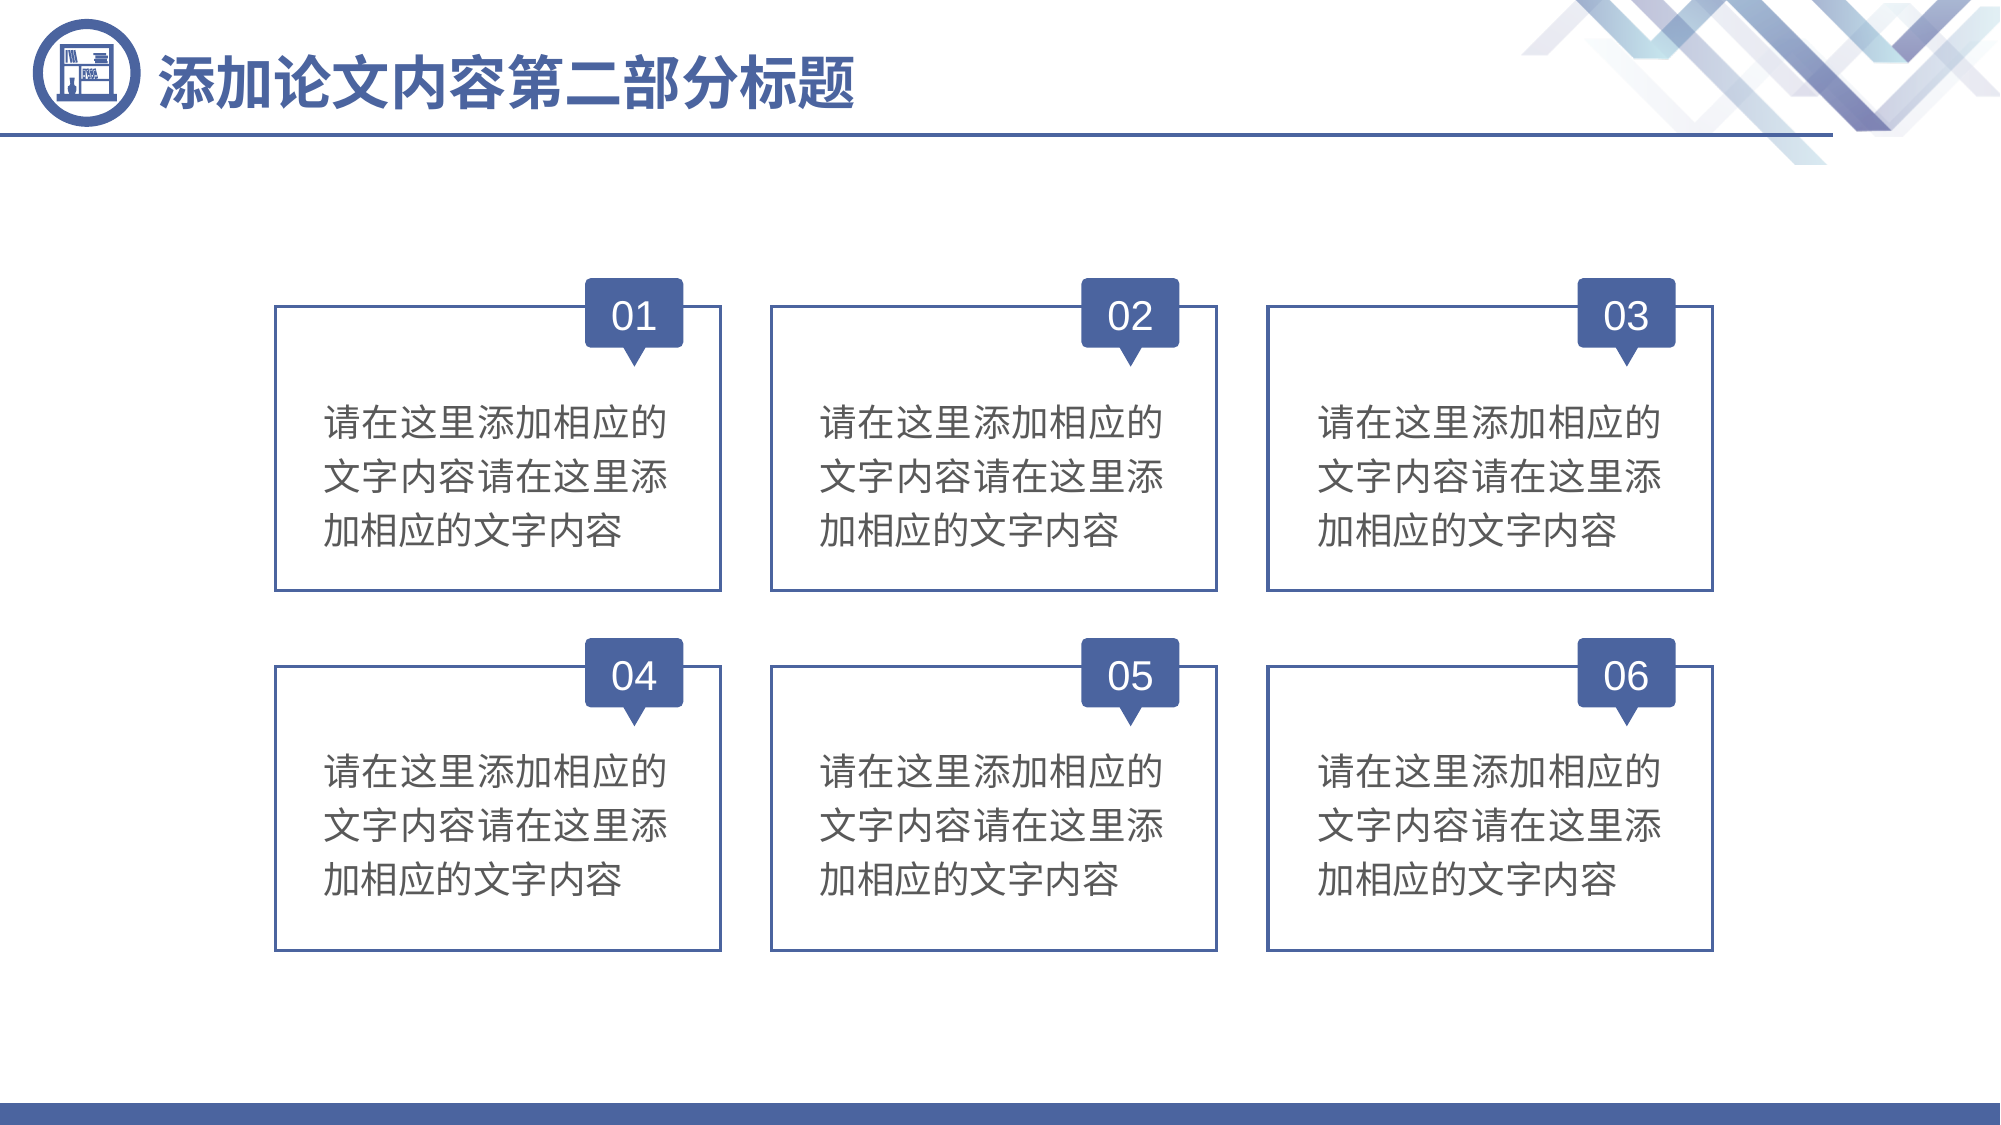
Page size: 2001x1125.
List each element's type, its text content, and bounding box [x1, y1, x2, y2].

text_box [0, 1102, 2000, 1125]
text_box 请在这里添加相应的文字内容请在这里添加相应的文字内容 [1302, 382, 1678, 560]
text_box 请在这里添加相应的文字内容请在这里添加相应的文字内容 [308, 382, 684, 560]
text_box [1267, 306, 1713, 592]
text_box [275, 306, 721, 592]
text_box 06 [1576, 636, 1677, 729]
text_box [1267, 665, 1713, 951]
text_box 添加论文内容第二部分标题 [142, 4, 888, 124]
text_box 请在这里添加相应的文字内容请在这里添加相应的文字内容 [804, 731, 1180, 909]
text_box [771, 306, 1217, 592]
text_box 请在这里添加相应的文字内容请在这里添加相应的文字内容 [1302, 731, 1678, 909]
text_box 请在这里添加相应的文字内容请在这里添加相应的文字内容 [308, 731, 684, 909]
text_box 请在这里添加相应的文字内容请在这里添加相应的文字内容 [804, 382, 1180, 560]
text_box 05 [1080, 636, 1181, 729]
text_box 01 [584, 277, 685, 369]
text_box 03 [1576, 277, 1677, 369]
text_box 04 [584, 636, 685, 729]
text_box [771, 665, 1217, 951]
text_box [34, 20, 140, 126]
text_box 02 [1080, 277, 1181, 369]
text_box [275, 665, 721, 951]
picture [1412, 0, 2000, 166]
